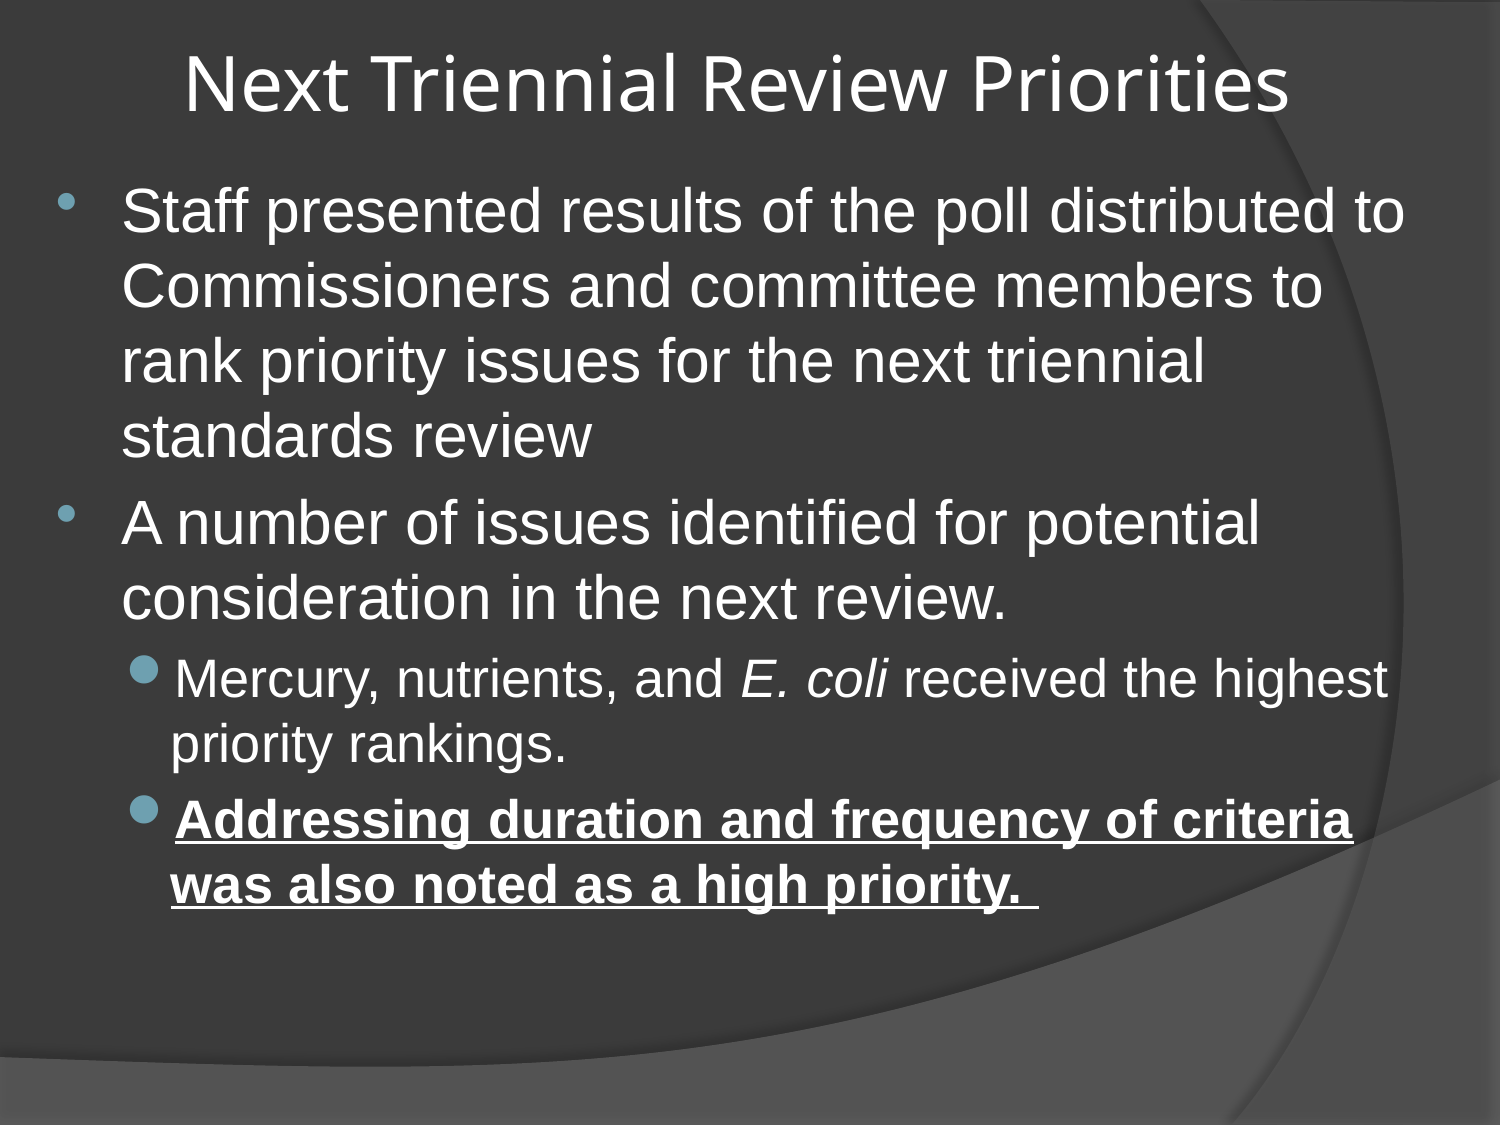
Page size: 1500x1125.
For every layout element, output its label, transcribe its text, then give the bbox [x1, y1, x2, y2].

title Next Triennial Review Priorities [174, 0, 1400, 162]
list Staff presented results of the poll distributed to Commissioners and committee members to rank priority issues for the next triennial standards review A number of issues identified for potential consideration in the next review. Mercury, nutrients, and E. coli received the highest priority rankings. Addressing duration and frequency of criteria was also noted as a high priority. [37, 162, 1463, 1088]
